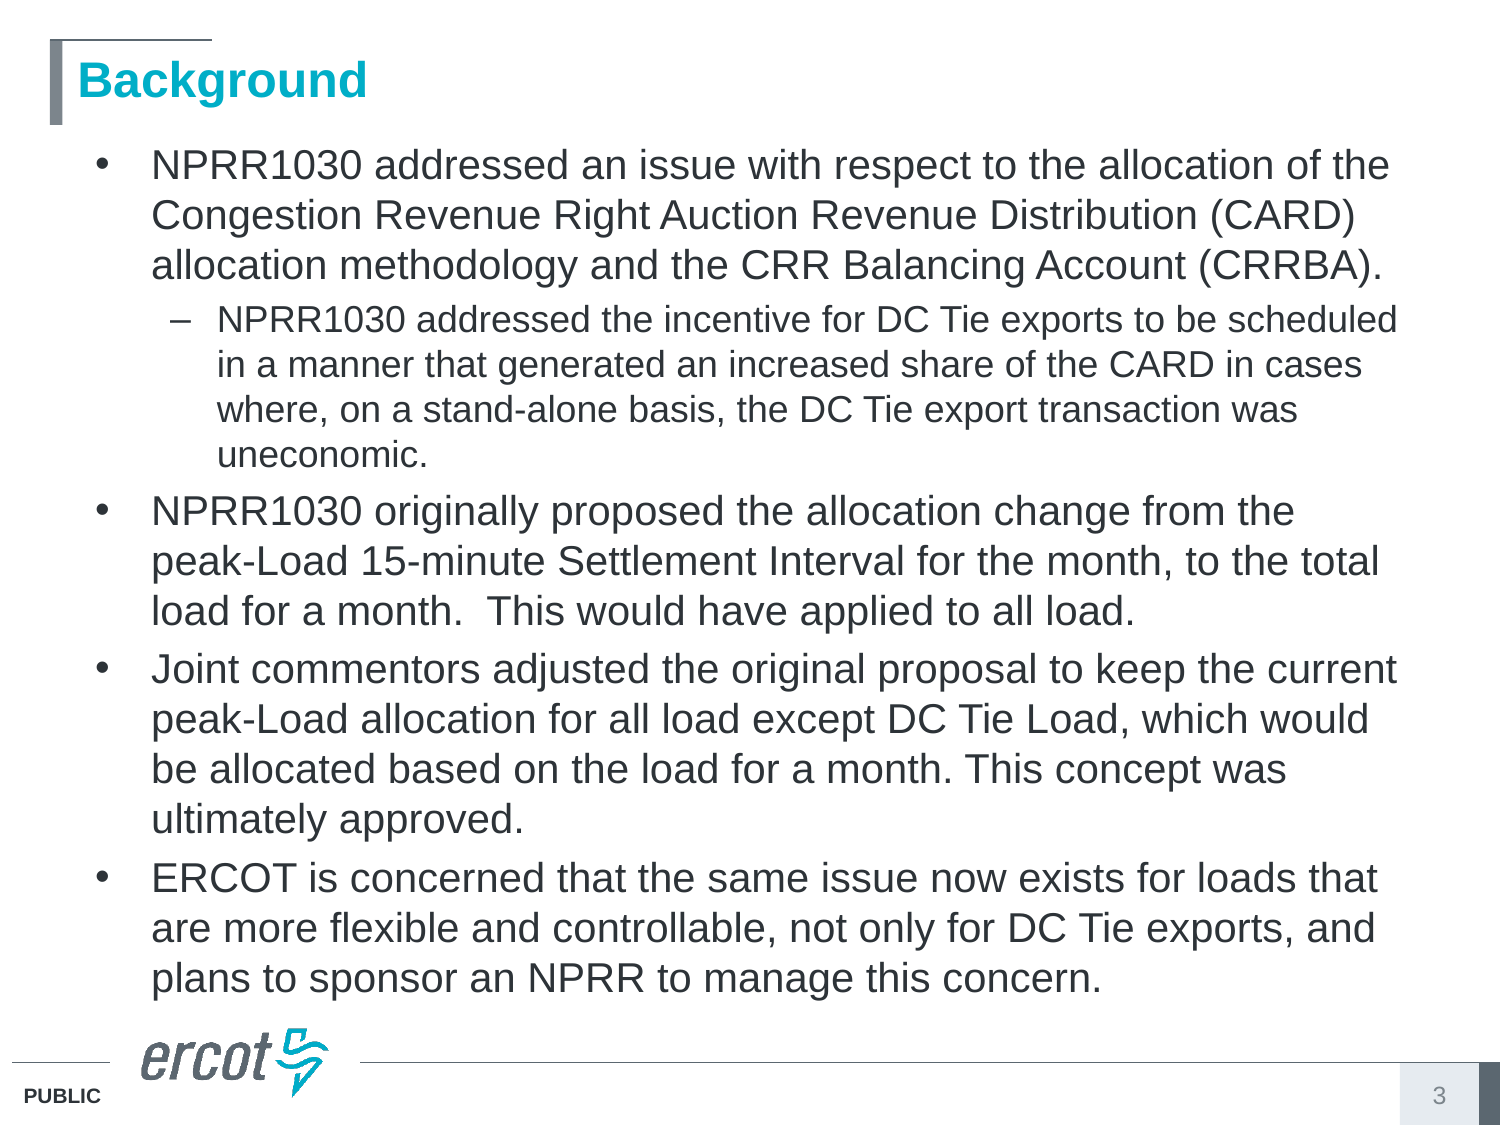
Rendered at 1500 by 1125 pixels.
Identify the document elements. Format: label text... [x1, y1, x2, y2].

picture [137, 1024, 332, 1100]
slide_number 3 [1400, 1076, 1480, 1113]
title Background [62, 39, 1450, 92]
list NPRR1030 addressed an issue with respect to the allocation of the Congestion Revenue Right Auction Revenue Distribution (CARD) allocation methodology and the CRR Balancing Account (CRRBA). NPRR1030 addressed the incentive for DC Tie exports to be scheduled in a manner that generated an increased share of the CARD in cases where, on a stand-alone basis, the DC Tie export transaction was uneconomic. NPRR1030 originally proposed the allocation change from the peak-Load 15-minute Settlement Interval for the month, to the total load for a month. This would have applied to all load. Joint commentors adjusted the original proposal to keep the current peak-Load allocation for all load except DC Tie Load, which would be allocated based on the load for a month. This concept was ultimately approved. ERCOT is concerned that the same issue now exists for loads that are more flexible and controllable, not only for DC Tie exports, and plans to sponsor an NPRR to manage this concern. [50, 92, 1450, 960]
